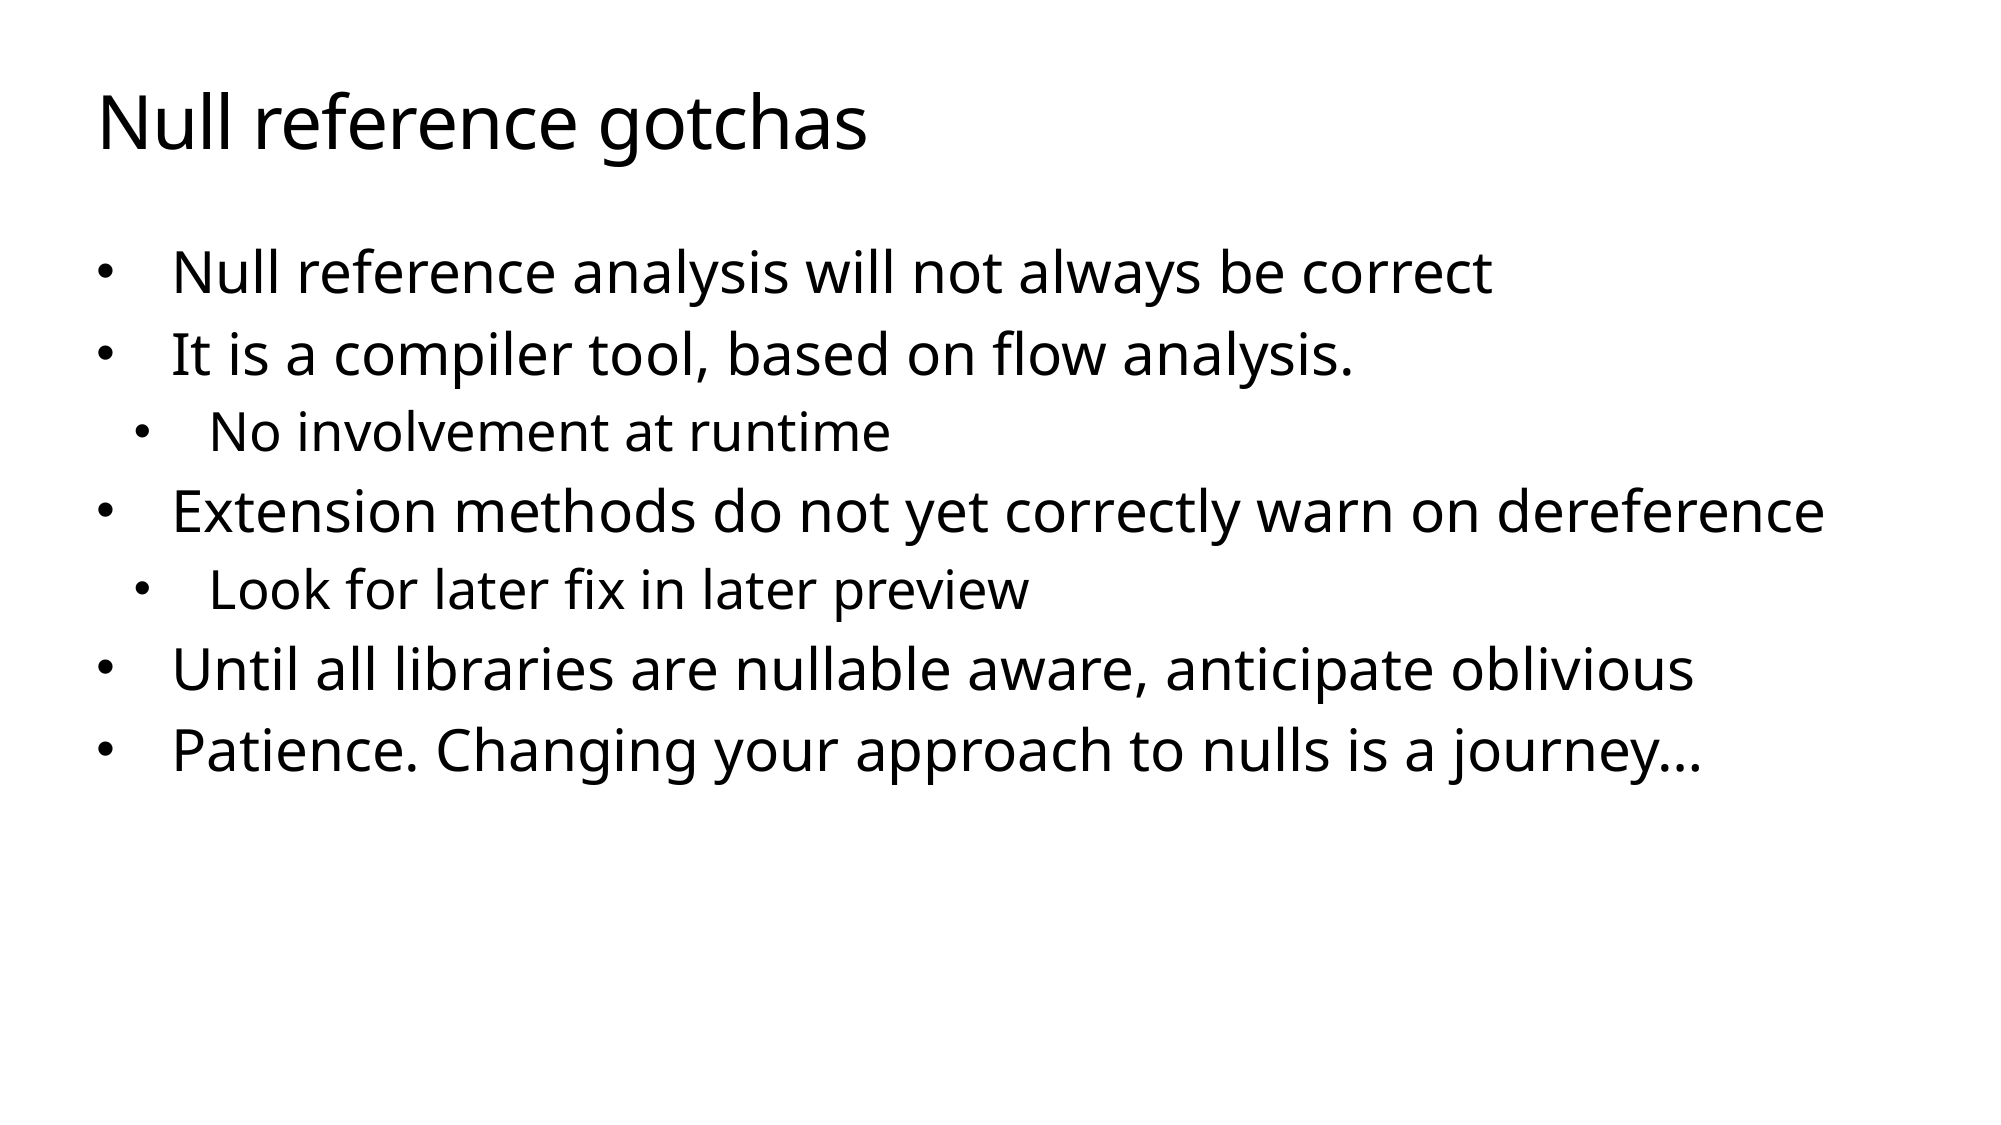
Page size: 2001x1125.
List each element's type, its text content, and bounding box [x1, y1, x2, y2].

title Null reference gotchas [96, 75, 1904, 166]
list Null reference analysis will not always be correct It is a compiler tool, based on flow analysis. No involvement at runtime Extension methods do not yet correctly warn on dereference Look for later fix in later preview Until all libraries are nullable aware, anticipate oblivious Patience. Changing your approach to nulls is a journey… [96, 235, 1904, 803]
